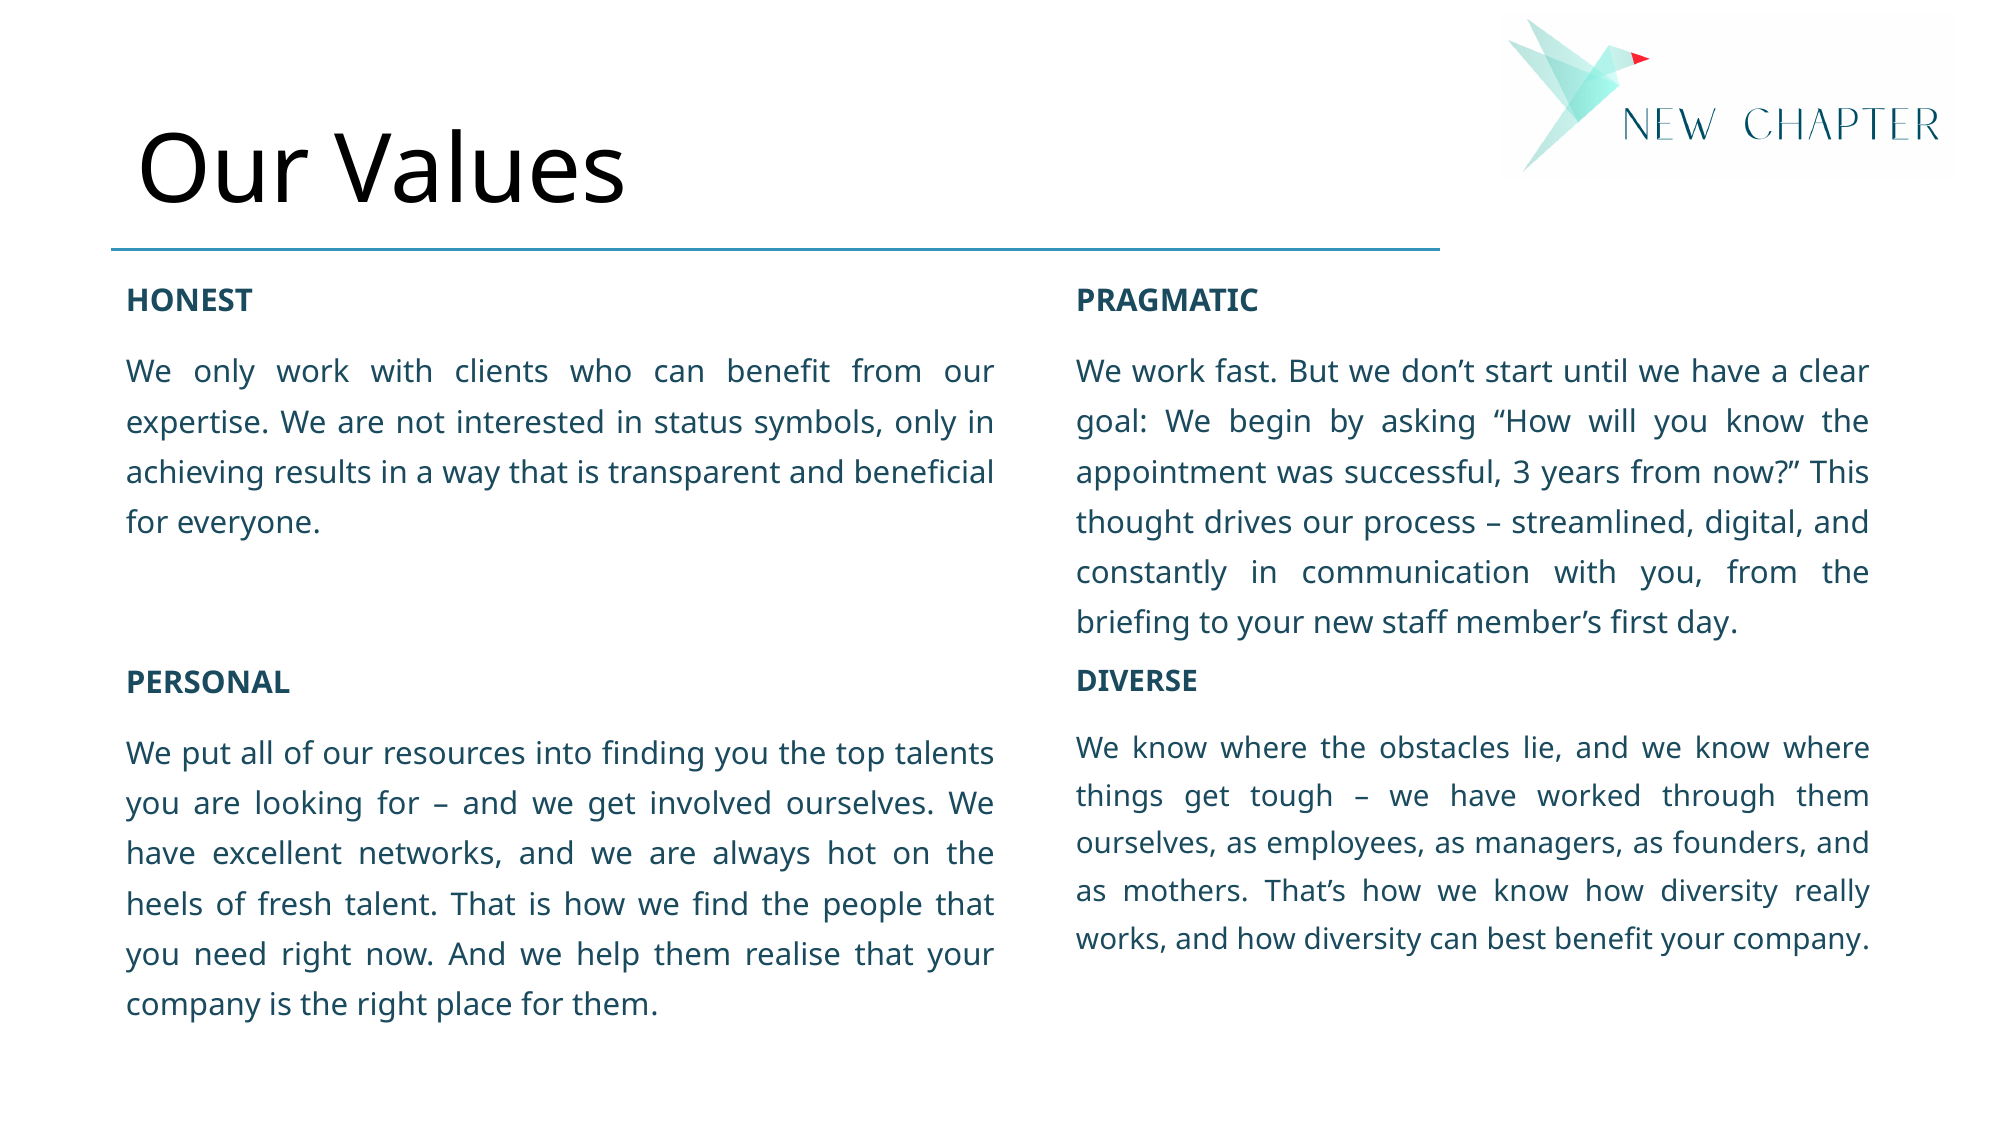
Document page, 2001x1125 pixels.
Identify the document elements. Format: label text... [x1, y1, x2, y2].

picture [1501, 12, 1956, 178]
title Our Values [121, 62, 1847, 280]
text_box DIVERSE We know where the obstacles lie, and we know where things get tough – we have worked through them ourselves, as employees, as managers, as founders, and as mothers. That’s how we know how diversity really works, and how diversity can best benefit your company. [1060, 642, 1886, 1008]
list HONEST We only work with clients who can benefit from our expertise. We are not interested in status symbols, only in achieving results in a way that is transparent and beneficial for everyone. [110, 260, 1012, 585]
text_box PERSONAL We put all of our resources into finding you the top talents you are looking for – and we get involved ourselves. We have excellent networks, and we are always hot on the heels of fresh talent. That is how we find the people that you need right now. And we help them realise that your company is the right place for them. [110, 642, 1011, 1020]
text_box PRAGMATIC We work fast. But we don’t start until we have a clear goal: We begin by asking “How will you know the appointment was successful, 3 years from now?” This thought drives our process – streamlined, digital, and constantly in communication with you, from the briefing to your new staff member’s first day. [1060, 260, 1886, 585]
